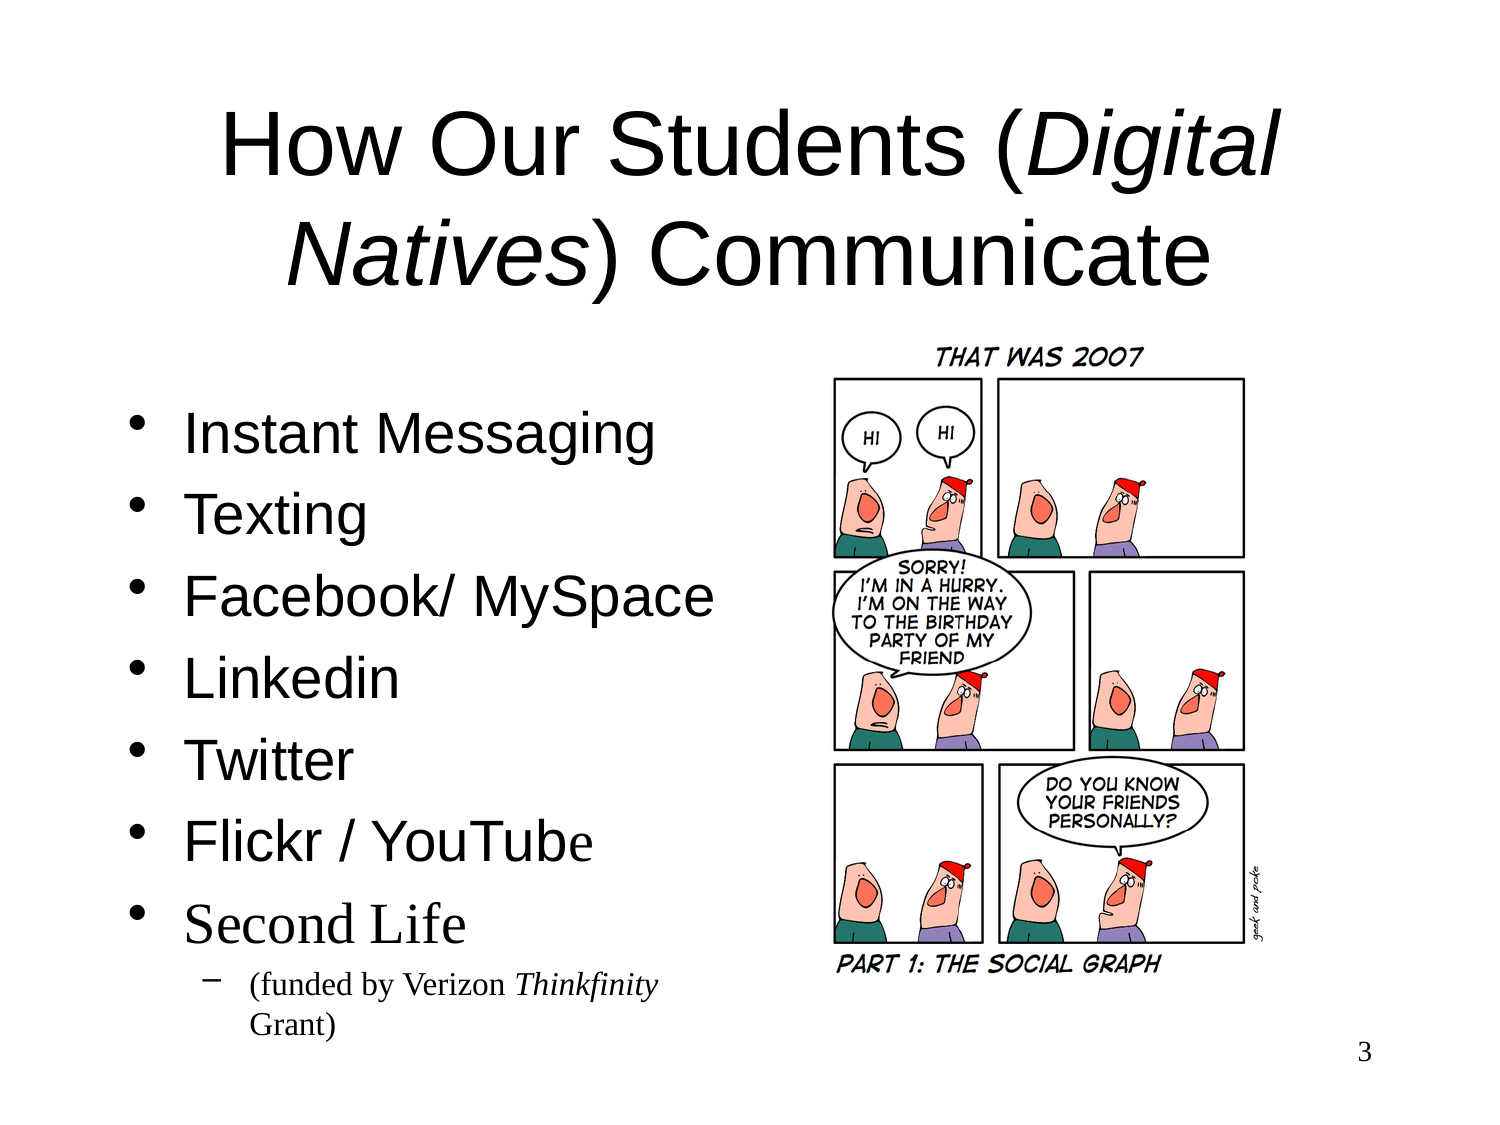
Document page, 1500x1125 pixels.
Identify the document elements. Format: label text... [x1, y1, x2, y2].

title How Our Students (Digital Natives) Communicate [112, 99, 1388, 288]
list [799, 324, 1277, 1001]
slide_number 3 [1074, 1024, 1388, 1101]
list Instant Messaging Texting Facebook/ MySpace Linkedin Twitter Flickr / YouTube Second Life (funded by Verizon Thinkfinity Grant) [112, 387, 738, 1063]
